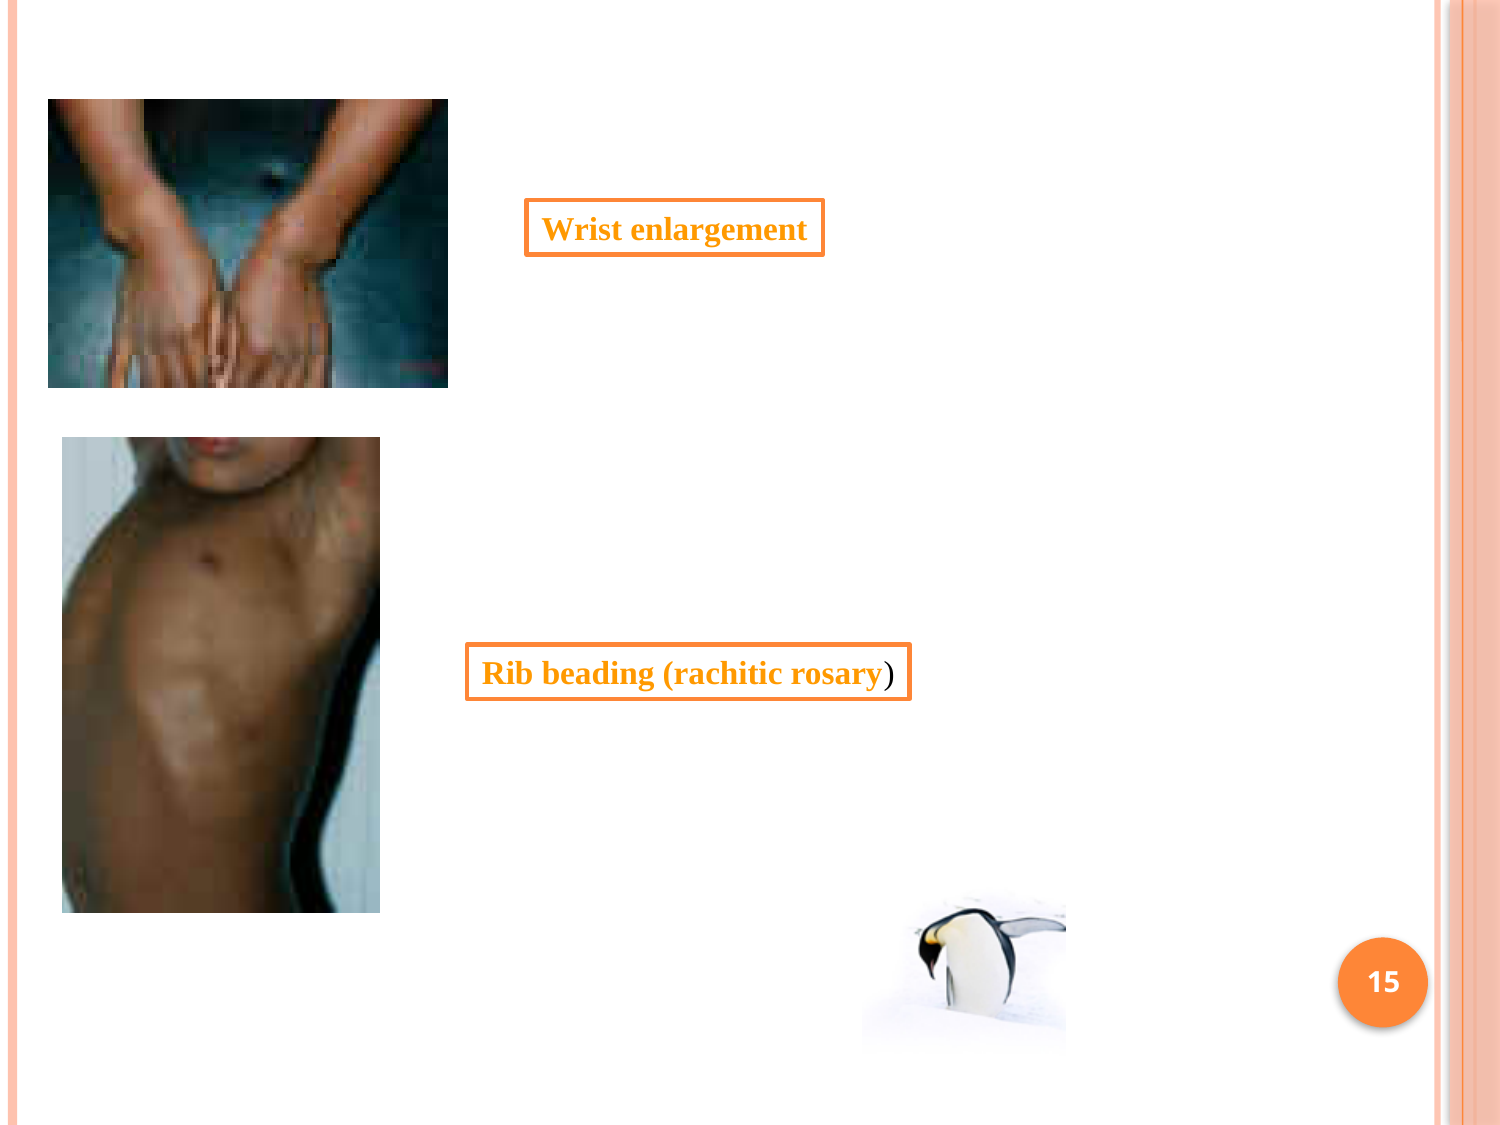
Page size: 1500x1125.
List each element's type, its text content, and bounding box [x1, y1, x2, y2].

text_box Rib beading (rachitic rosary) [465, 642, 912, 701]
text_box Wrist enlargement [524, 198, 825, 257]
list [861, 874, 1067, 1074]
picture [48, 99, 449, 388]
picture [61, 436, 380, 913]
slide_number 15 [1333, 940, 1434, 1027]
